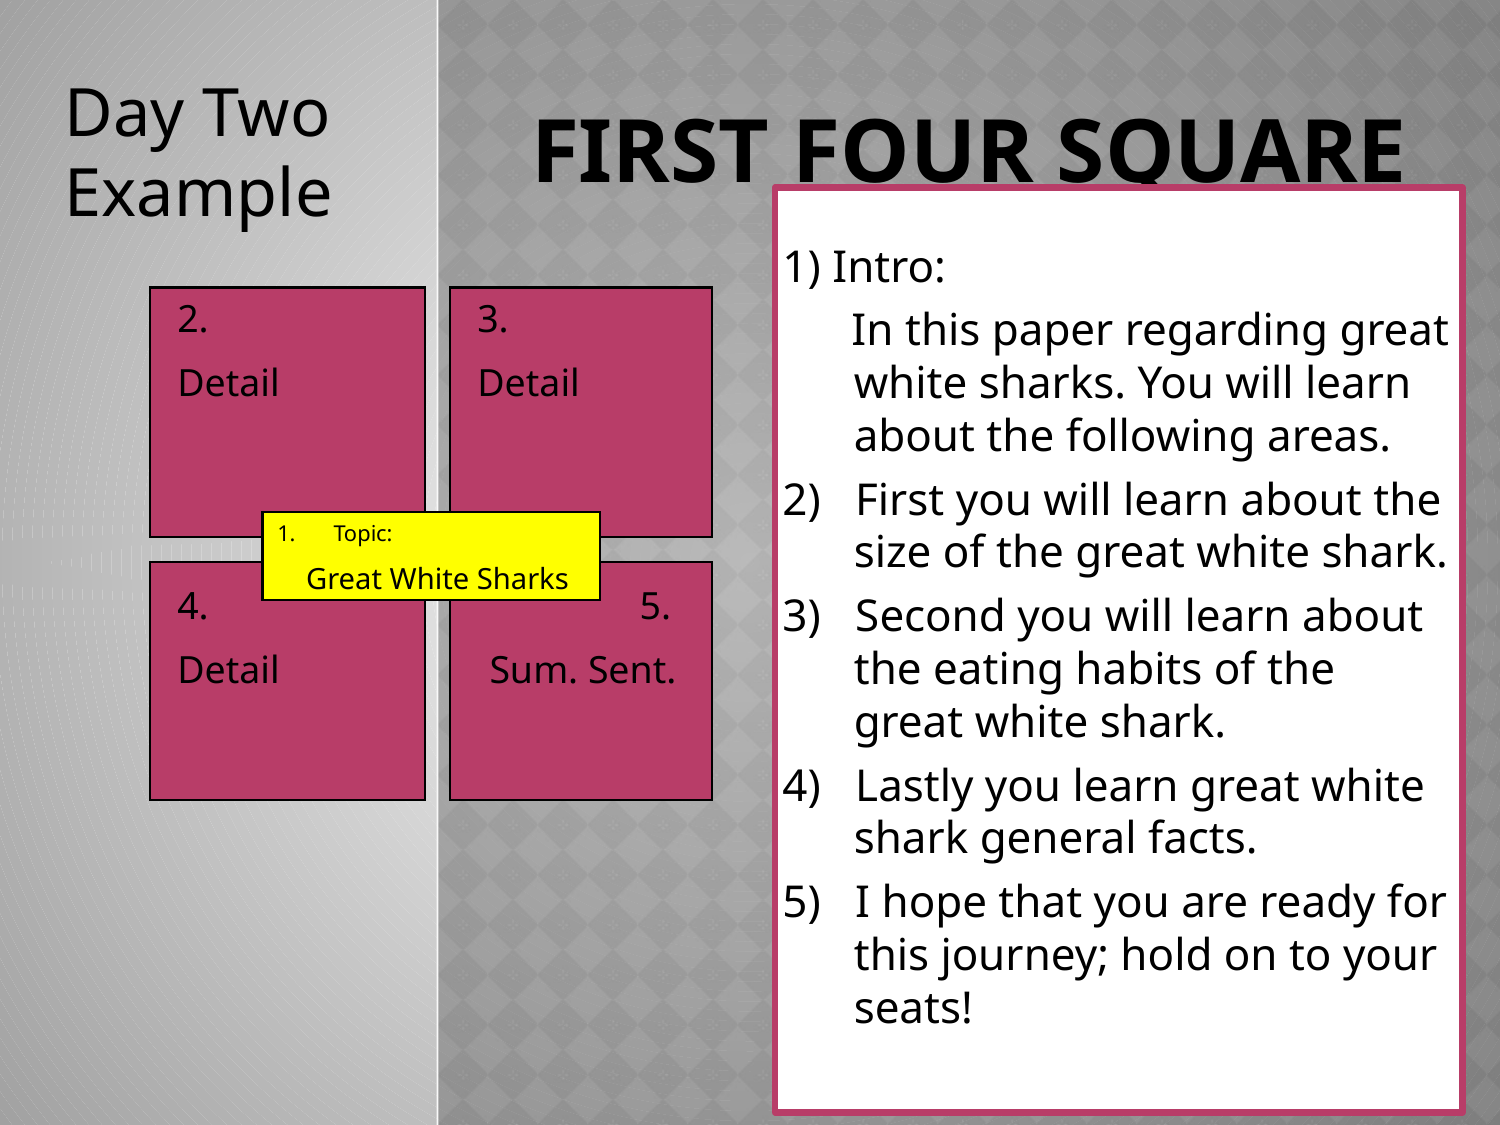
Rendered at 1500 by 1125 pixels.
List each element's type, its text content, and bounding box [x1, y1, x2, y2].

text_box [450, 603, 713, 800]
subtitle 1) Intro: In this paper regarding great white sharks. You will learn about the following areas. 2) First you will learn about the size of the great white shark. 3) Second you will learn about the eating habits of the great white shark. 4) Lastly you learn great white shark general facts. 5) I hope that you are ready for this journey; hold on to your seats! [772, 184, 1466, 1116]
text_box Topic: Great White Sharks [262, 512, 613, 603]
text_box 4. Detail [162, 574, 413, 699]
text_box 3. Detail [462, 287, 700, 411]
text_box 5. Sum. Sent. [474, 574, 713, 699]
text_box [450, 287, 713, 538]
text_box [613, 562, 713, 574]
text_box [150, 287, 425, 538]
text_box Day Two Example [50, 62, 388, 238]
title First Four Square [500, 50, 1438, 200]
text_box 2. Detail [162, 287, 413, 411]
text_box [150, 562, 425, 800]
